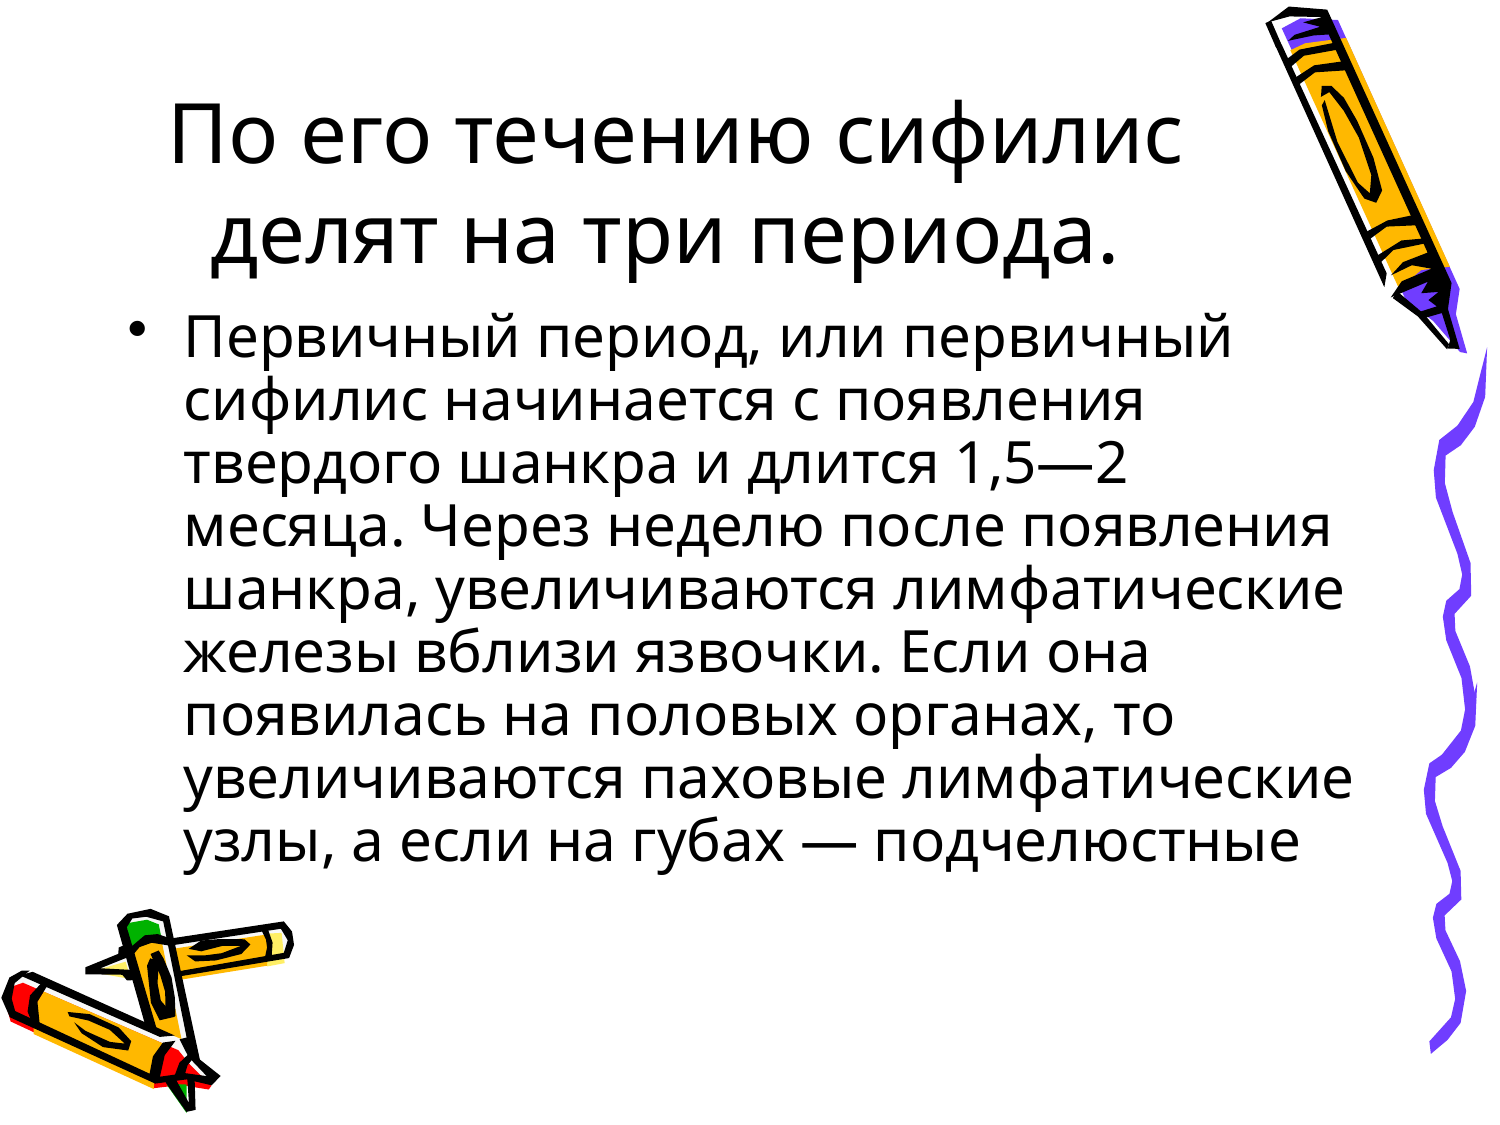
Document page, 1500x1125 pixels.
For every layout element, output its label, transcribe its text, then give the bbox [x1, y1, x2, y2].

title По его течению сифилис делят на три периода. [112, 24, 1240, 288]
list Первичный период, или первичный сифилис начинается с появления твердого шанкра и длится 1,5—2 месяца. Через неделю после появления шанкра, увеличиваются лимфатические железы вблизи язвочки. Если она появилась на половых органах, то увеличиваются паховые лимфатиче­ские узлы, а если на губах — подчелюстные [112, 299, 1376, 901]
